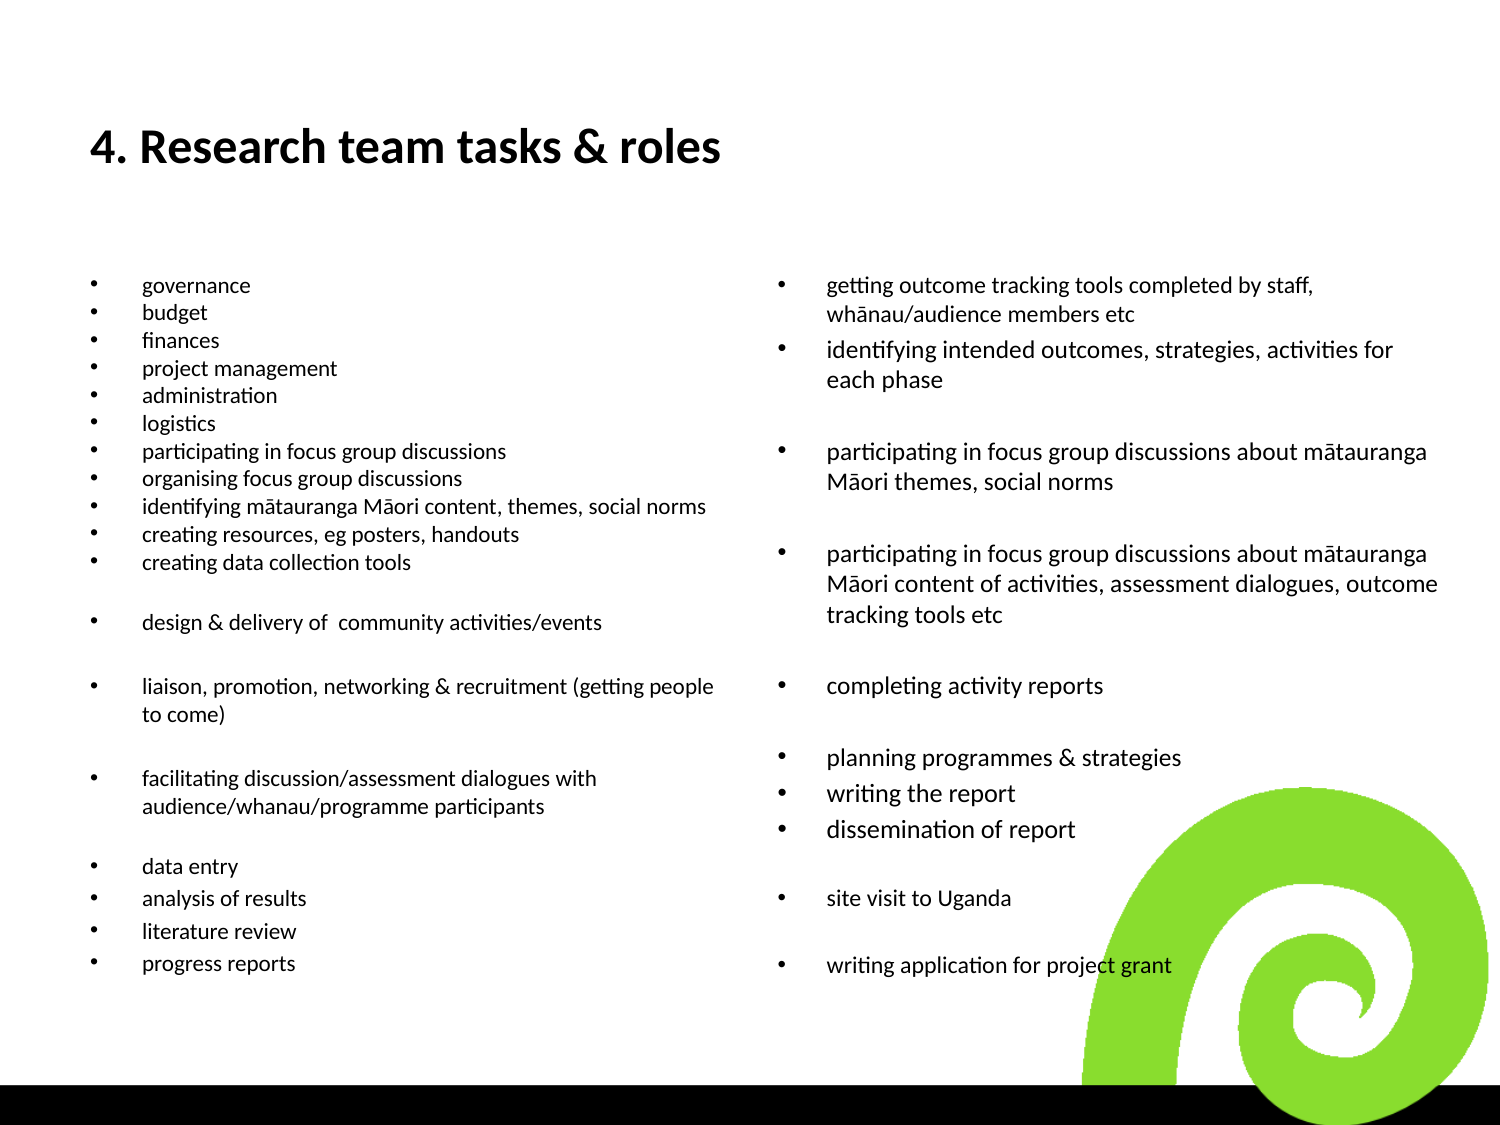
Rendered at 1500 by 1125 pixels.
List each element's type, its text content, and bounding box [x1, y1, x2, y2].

picture [0, 787, 1500, 1125]
list governance budget finances project management administration logistics participating in focus group discussions organising focus group discussions identifying mātauranga Māori content, themes, social norms creating resources, eg posters, handouts creating data collection tools design & delivery of community activities/events liaison, promotion, networking & recruitment (getting people to come) facilitating discussion/assessment dialogues with audience/whanau/programme participants data entry analysis of results literature review progress reports [75, 262, 738, 1005]
title 4. Research team tasks & roles [75, 45, 1425, 233]
list getting outcome tracking tools completed by staff, whānau/audience members etc identifying intended outcomes, strategies, activities for each phase participating in focus group discussions about mātauranga Māori themes, social norms participating in focus group discussions about mātauranga Māori content of activities, assessment dialogues, outcome tracking tools etc completing activity reports planning programmes & strategies writing the report dissemination of report site visit to Uganda writing application for project grant [762, 262, 1459, 1005]
